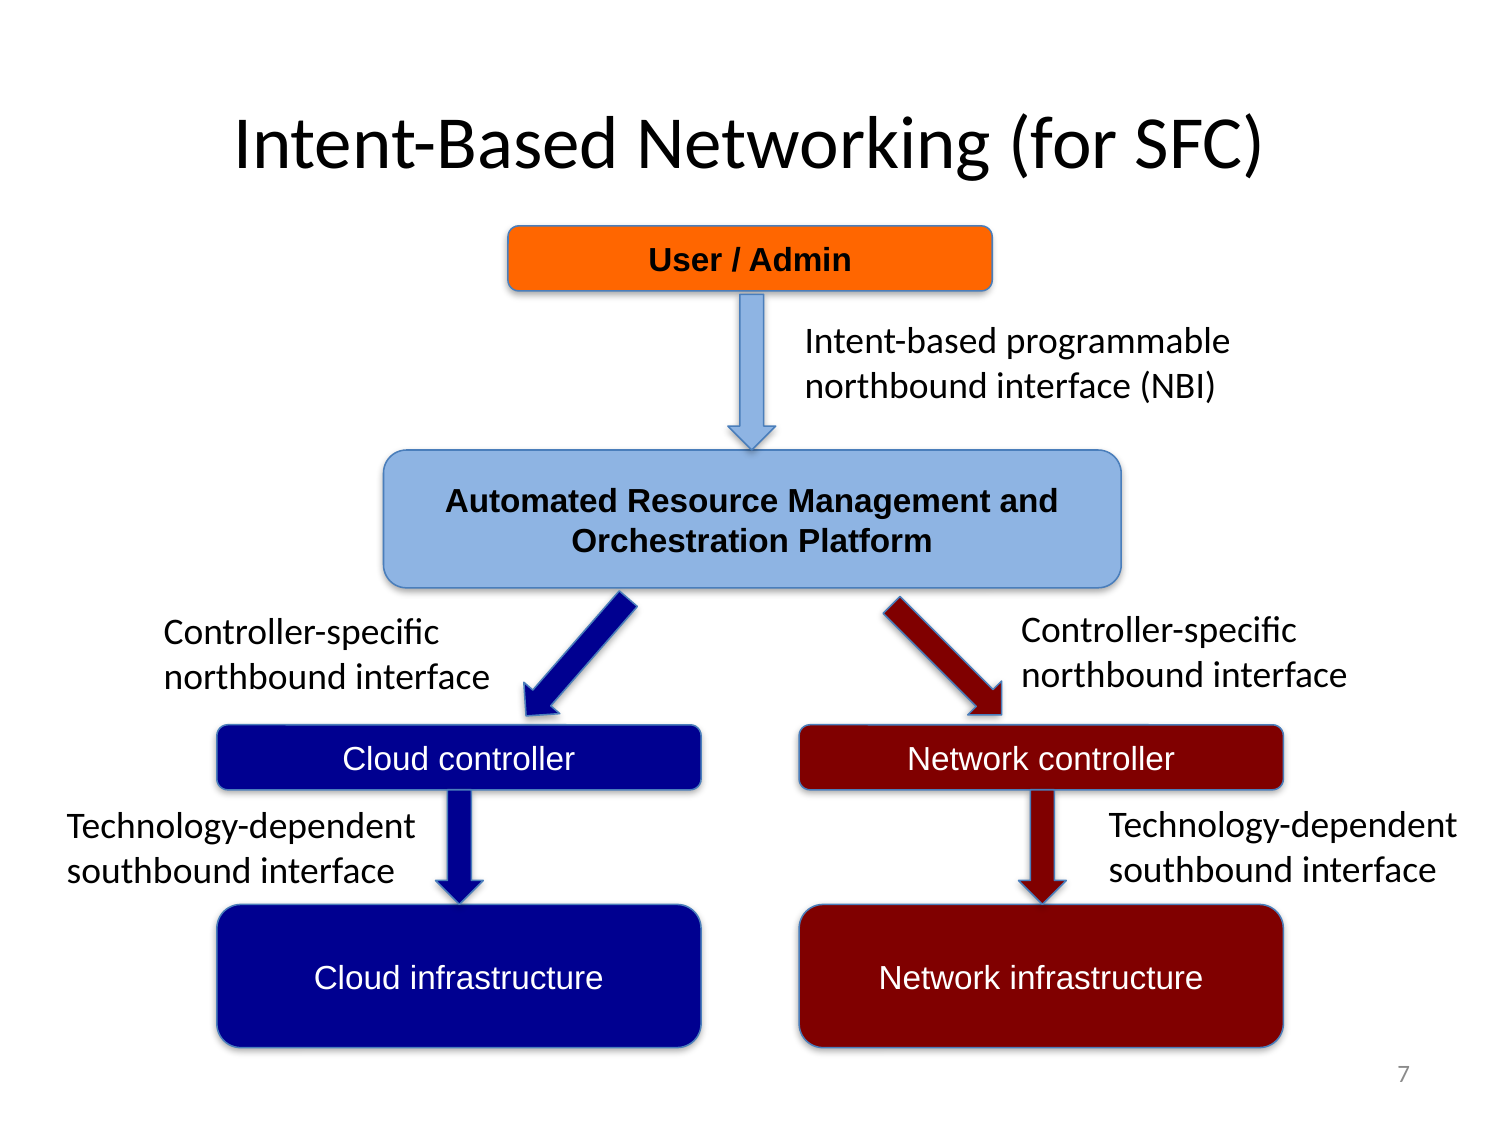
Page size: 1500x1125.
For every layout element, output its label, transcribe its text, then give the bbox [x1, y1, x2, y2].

slide_number 7 [1074, 1042, 1425, 1103]
text_box [523, 590, 638, 717]
text_box Technology-dependent southbound interface [1093, 792, 1473, 898]
text_box Network controller [798, 723, 1285, 791]
text_box [727, 293, 777, 451]
text_box Intent-based programmable northbound interface (NBI) [789, 308, 1297, 414]
text_box Controller-specific northbound interface [1006, 597, 1364, 703]
text_box User / Admin [507, 225, 994, 292]
text_box [1017, 788, 1068, 905]
text_box [882, 595, 1003, 716]
text_box Cloud controller [216, 723, 702, 791]
text_box Cloud infrastructure [216, 903, 702, 1049]
text_box Automated Resource Management and Orchestration Platform [382, 449, 1122, 589]
text_box [434, 788, 485, 905]
text_box Network infrastructure [798, 903, 1285, 1049]
text_box Technology-dependent southbound interface [51, 793, 432, 899]
title Intent-Based Networking (for SFC) [75, 45, 1425, 233]
text_box Controller-specific northbound interface [148, 600, 506, 705]
